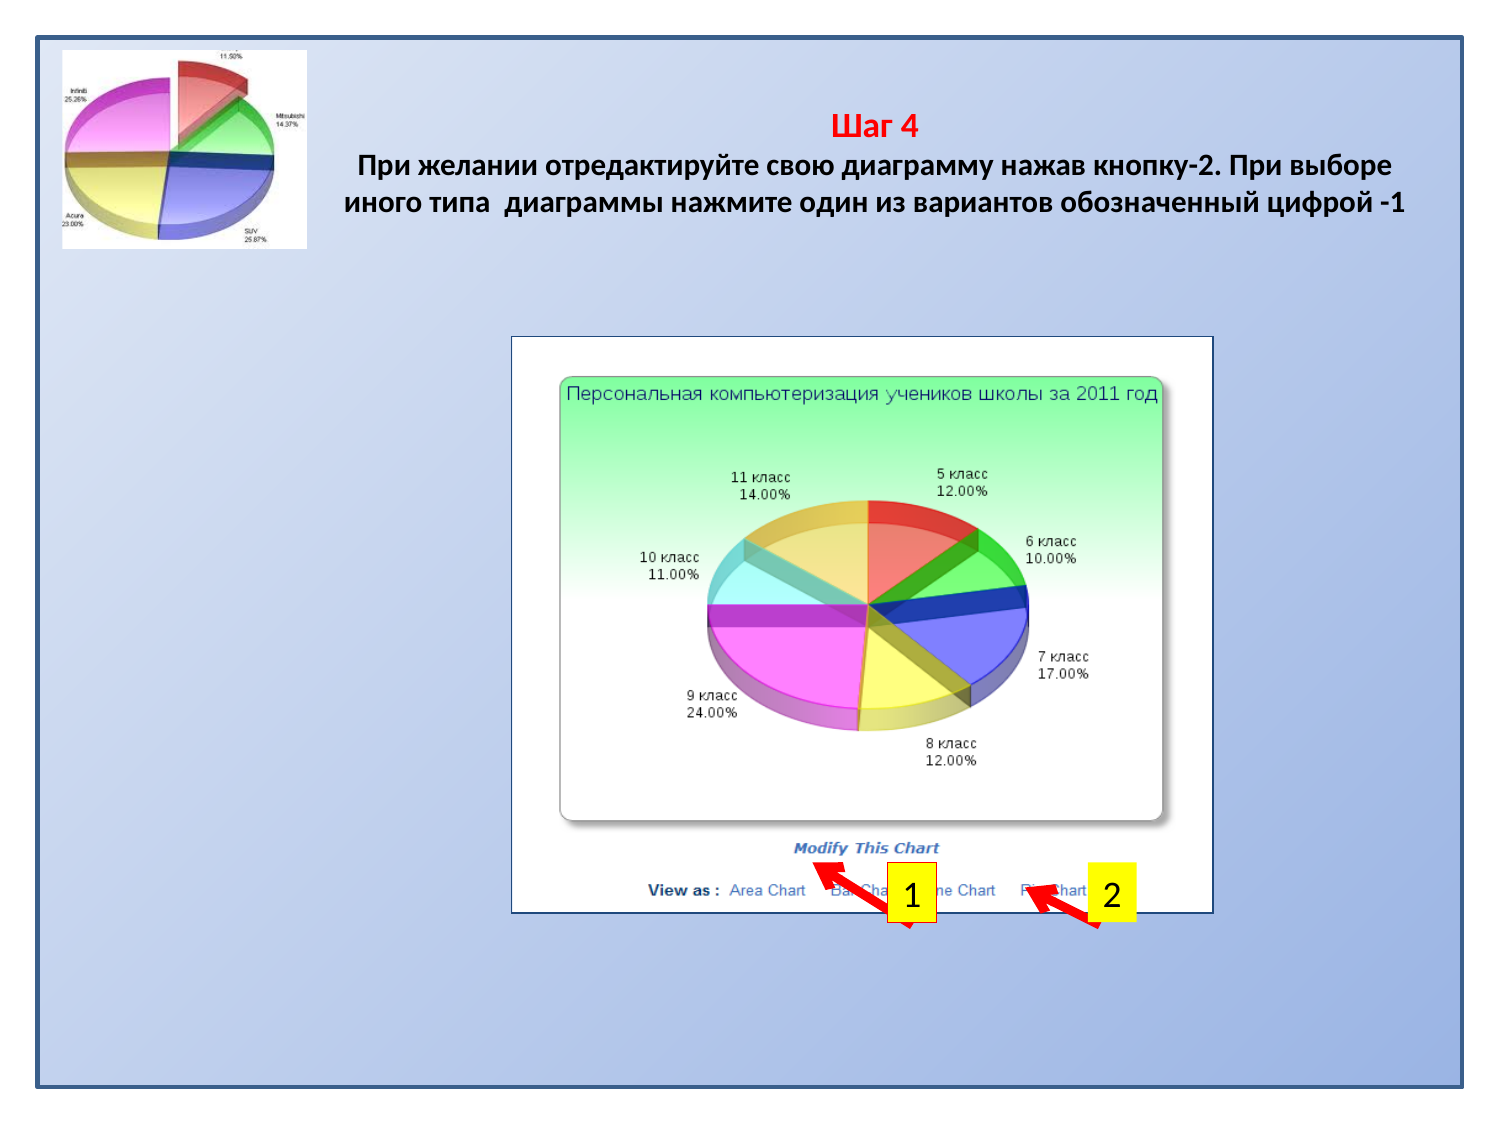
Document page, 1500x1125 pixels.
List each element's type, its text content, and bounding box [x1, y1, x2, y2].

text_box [812, 862, 913, 926]
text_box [1024, 887, 1101, 926]
text_box 2 [35, 35, 1464, 1089]
title Шаг 4 При желании отредактируйте свою диаграмму нажав кнопку-2. При выборе иного типа диаграммы нажмите один из вариантов обозначенный цифрой -1 [324, 45, 1425, 233]
picture [62, 49, 308, 250]
picture [512, 337, 1213, 913]
